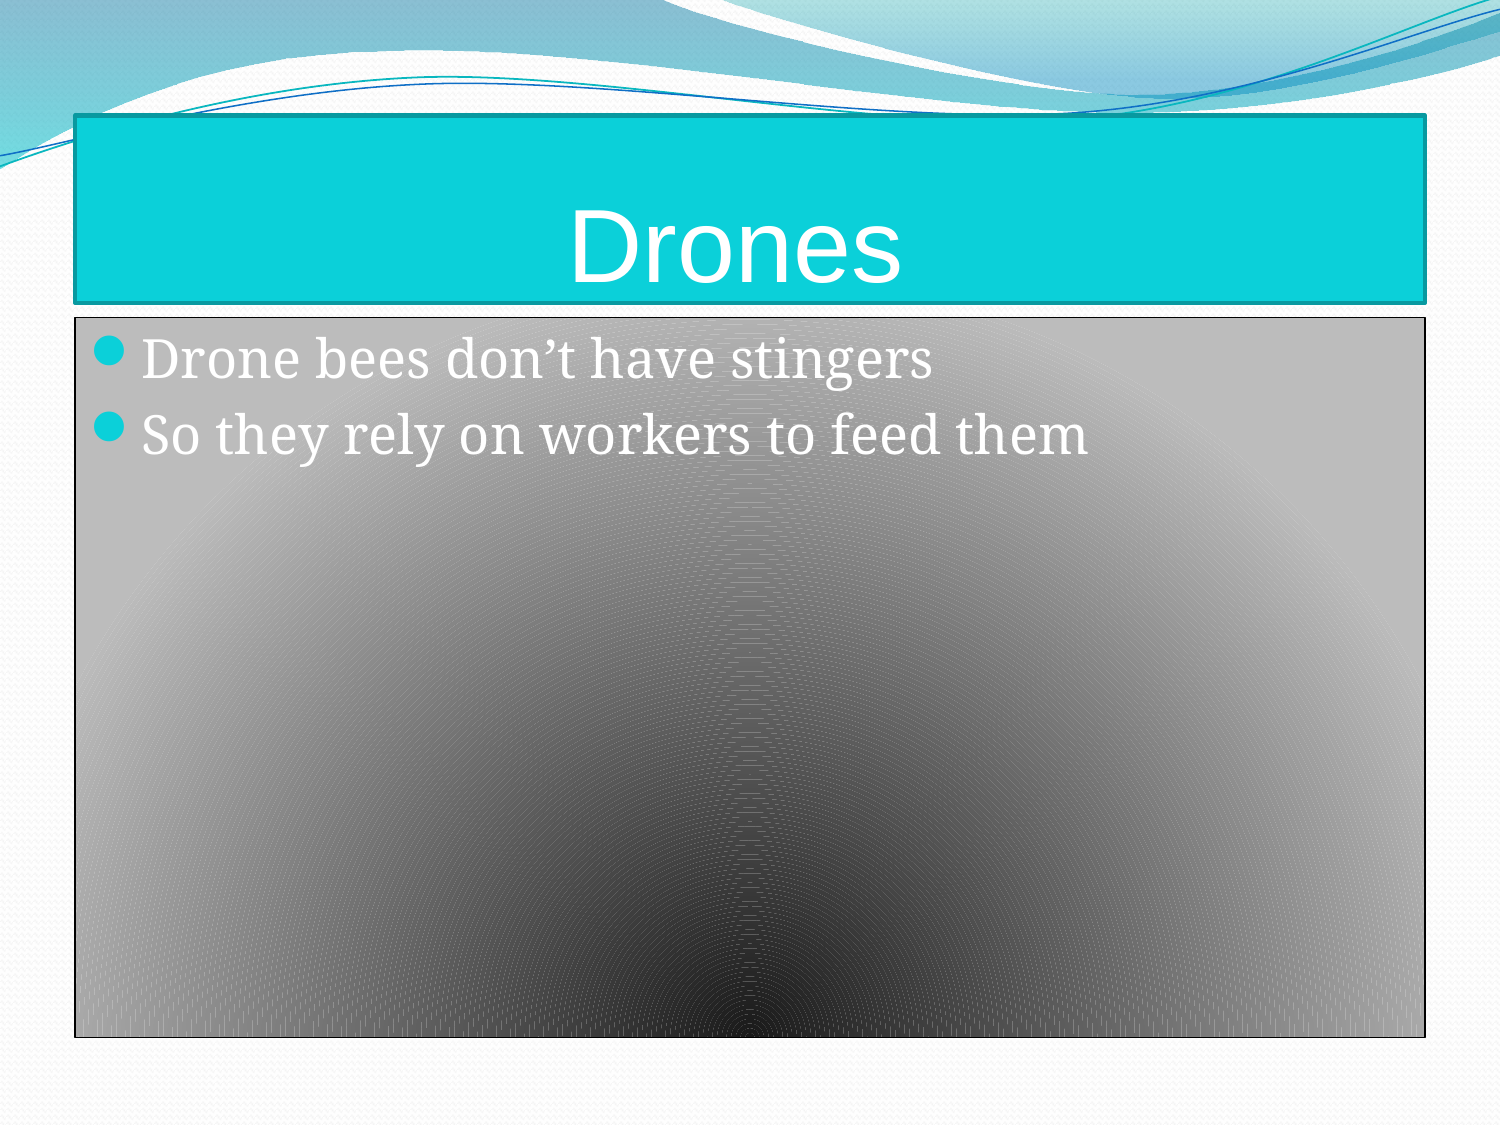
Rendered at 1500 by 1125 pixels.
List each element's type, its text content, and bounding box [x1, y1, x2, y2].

list Drone bees don’t have stingers So they rely on workers to feed them [74, 317, 1426, 1038]
title Drones [73, 113, 1427, 305]
